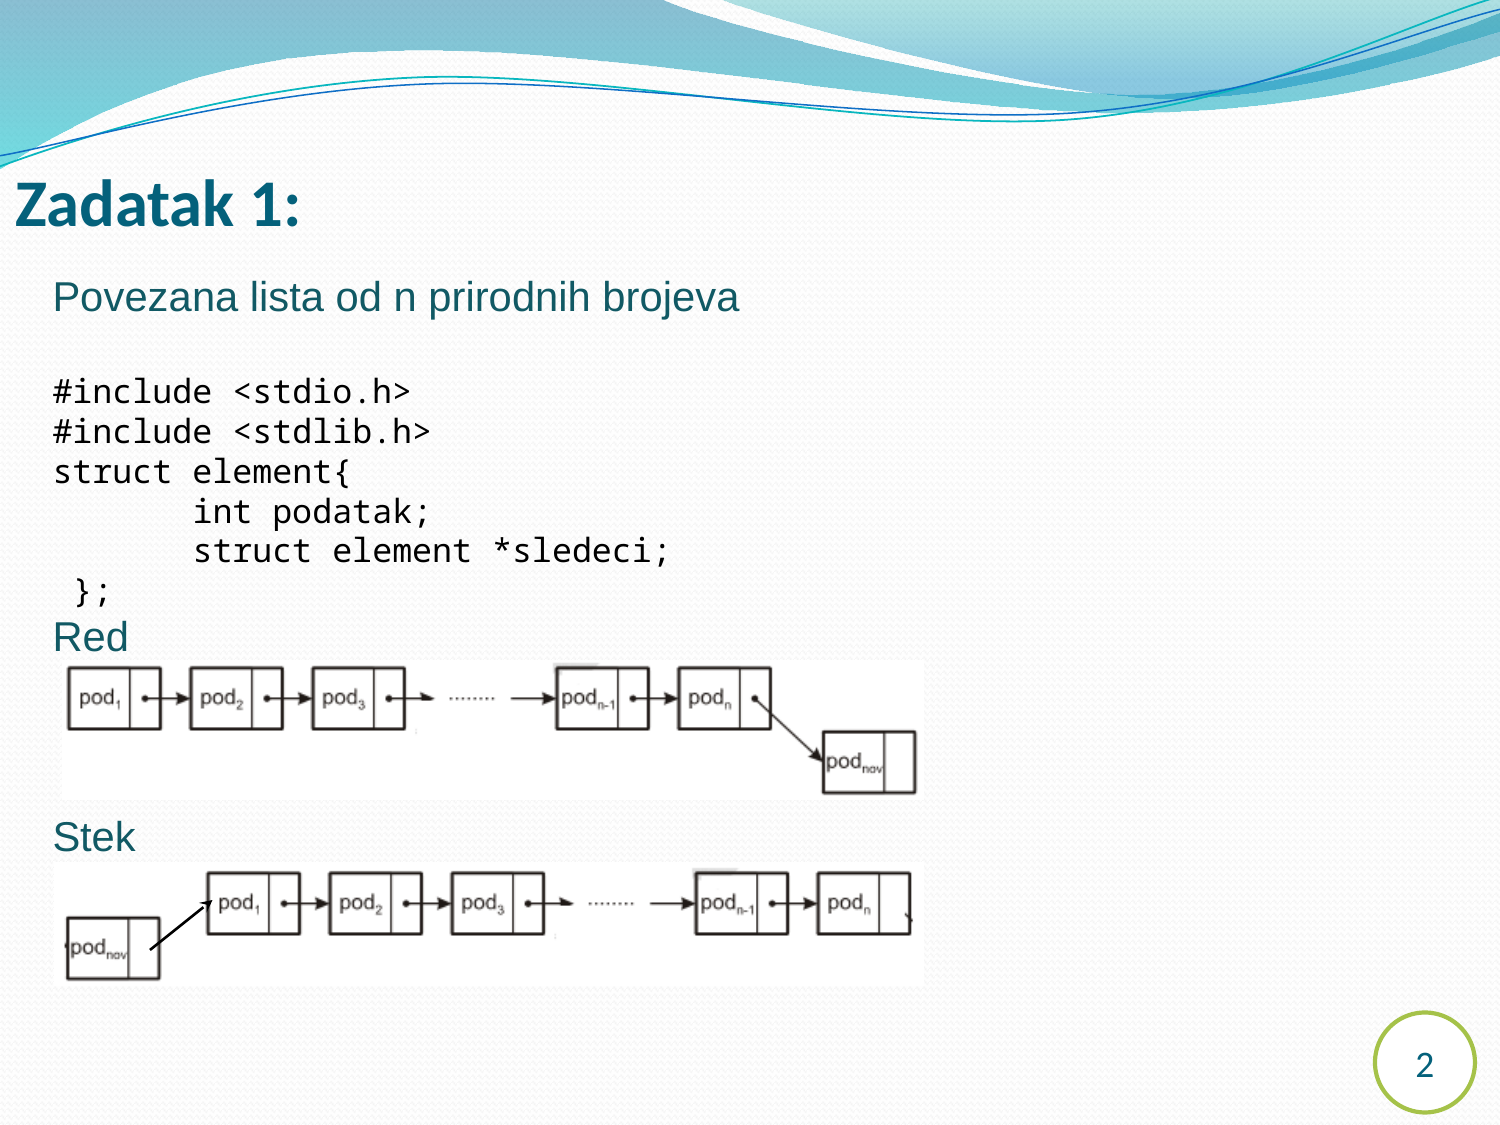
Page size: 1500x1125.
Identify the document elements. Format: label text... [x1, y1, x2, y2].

picture [54, 862, 924, 987]
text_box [149, 899, 213, 951]
text_box 2 [1372, 1010, 1478, 1115]
text_box Povezana lista od n prirodnih brojeva #include <stdio.h> #include <stdlib.h> struct element{ int podatak; struct element *sledeci; }; Red Stek [37, 262, 1463, 1100]
picture [62, 660, 924, 801]
text_box Zadatak 1: [0, 112, 1175, 248]
